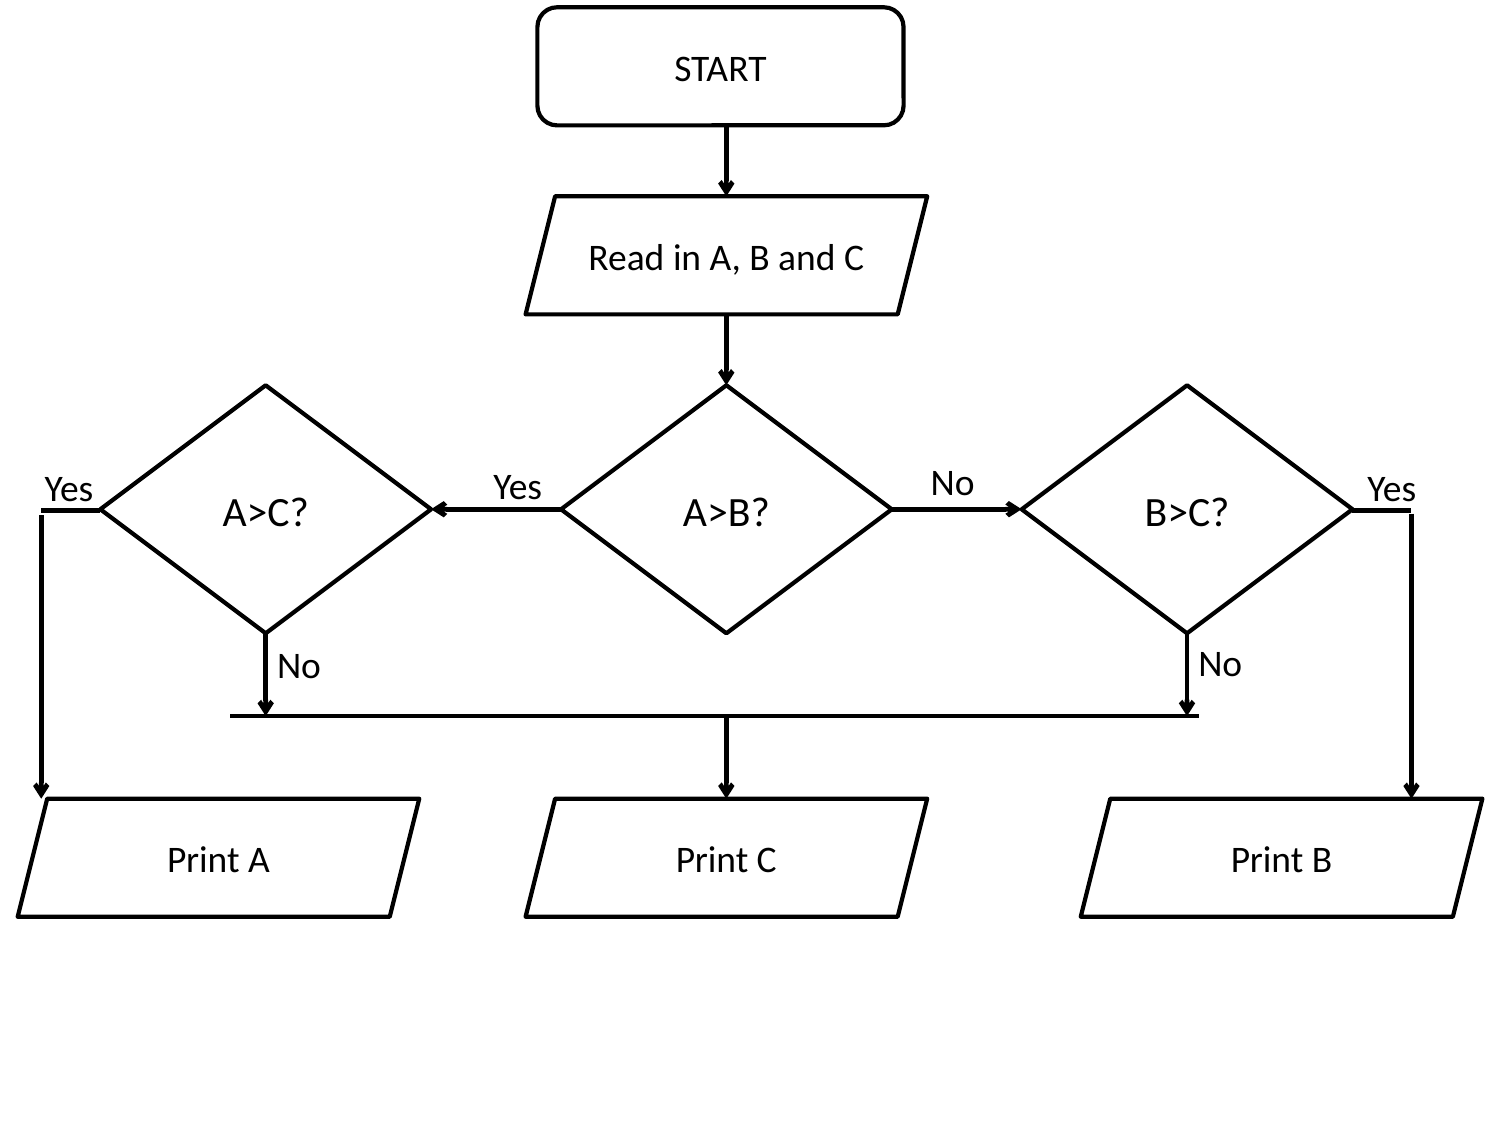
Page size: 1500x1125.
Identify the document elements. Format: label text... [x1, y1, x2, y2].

text_box A>B? [560, 385, 893, 635]
text_box Print A [15, 796, 422, 919]
text_box Print C [523, 796, 930, 919]
text_box No [915, 450, 990, 508]
text_box Yes [29, 456, 109, 516]
text_box START [535, 5, 906, 128]
text_box Yes [1352, 456, 1432, 516]
text_box No [266, 633, 337, 694]
text_box A>C? [105, 383, 433, 634]
text_box Yes [478, 454, 558, 508]
text_box Read in A, B and C [523, 194, 930, 317]
text_box No [1183, 631, 1258, 692]
text_box Print B [1078, 796, 1485, 919]
text_box B>C? [1020, 383, 1352, 633]
